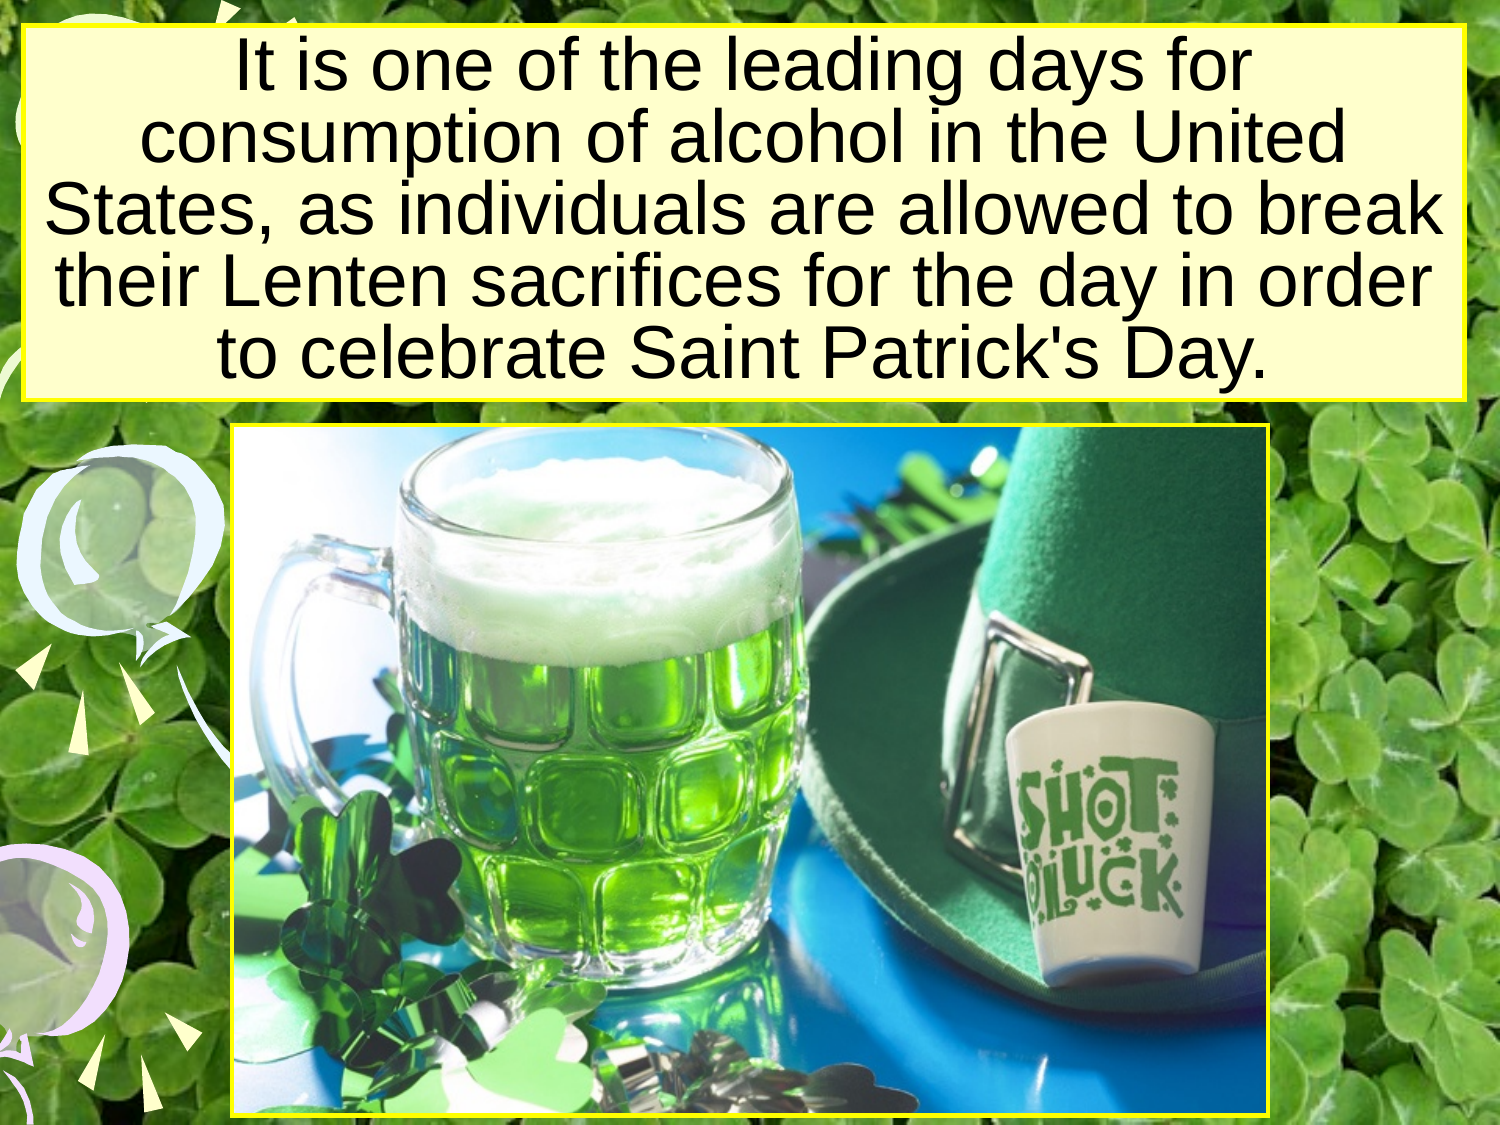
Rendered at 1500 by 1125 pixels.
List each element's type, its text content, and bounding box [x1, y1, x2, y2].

picture [0, 0, 1500, 1125]
picture [0, 1025, 6, 1042]
text_box It is one of the leading days for consumption of alcohol in the United States, as individuals are allowed to break their Lenten sacrifices for the day in order to celebrate Saint Patrick's Day. [23, 25, 1465, 400]
picture [17, 1041, 21, 1052]
picture [0, 0, 221, 372]
